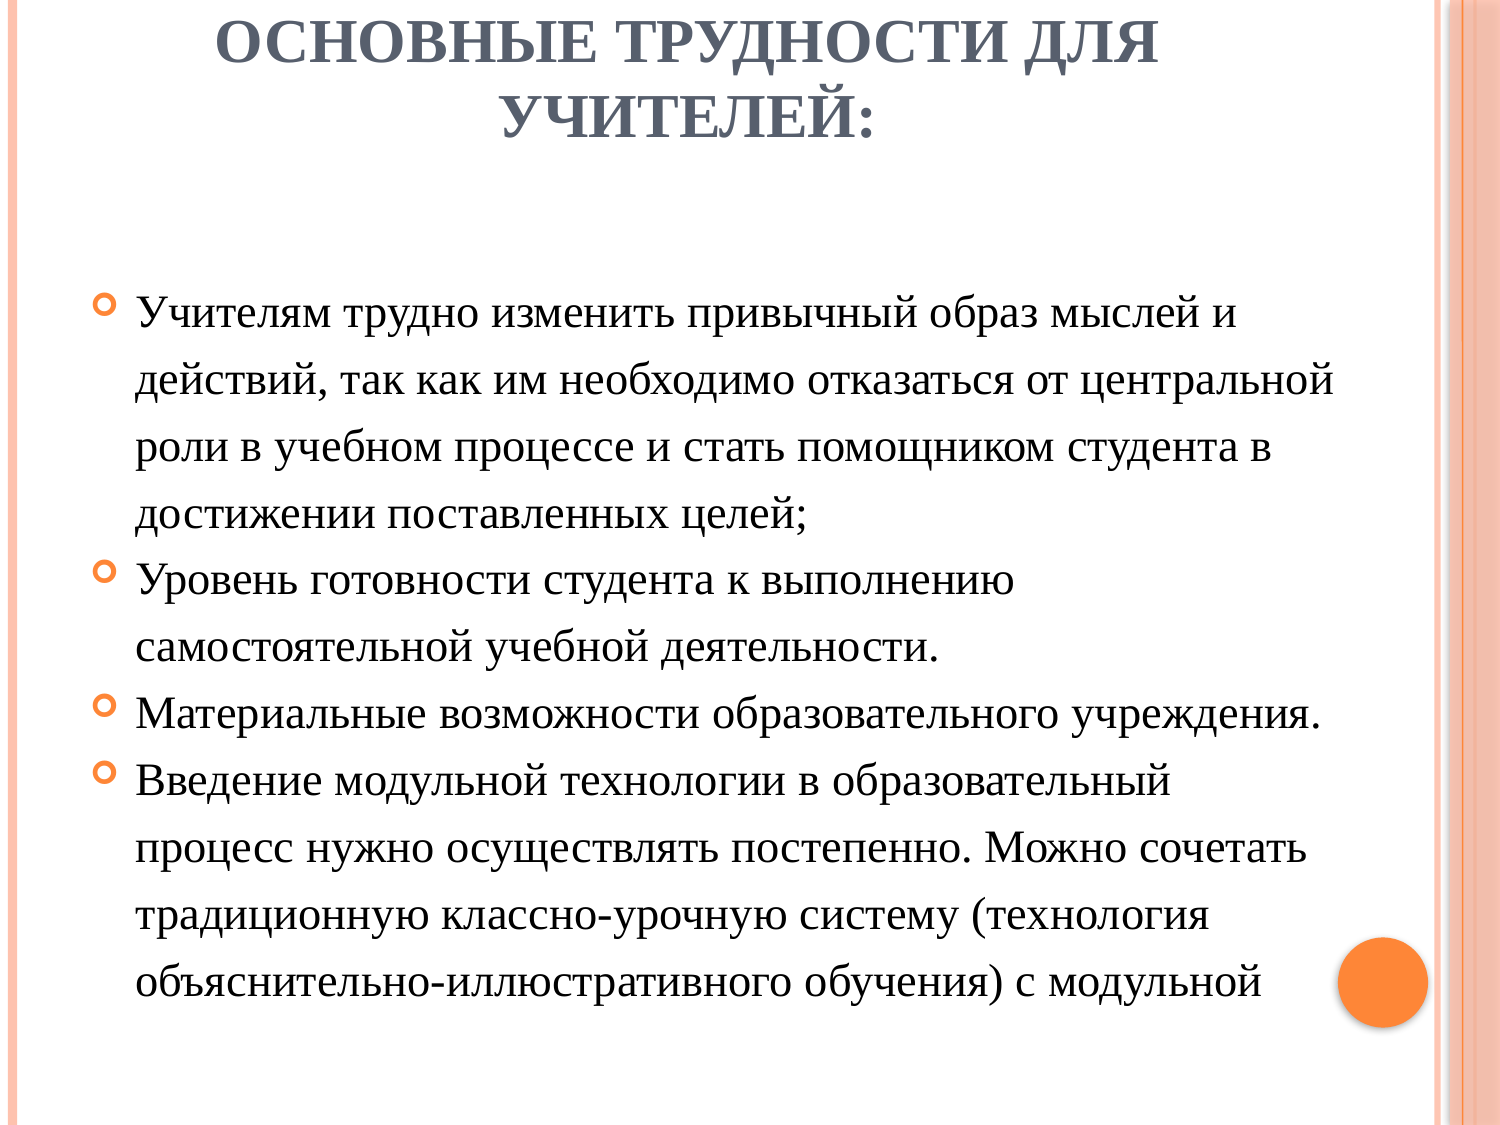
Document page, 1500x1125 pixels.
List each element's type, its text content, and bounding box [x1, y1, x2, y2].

title Основные трудности для учителей: [75, 45, 1300, 233]
list Учителям трудно изменить привычный образ мыслей и действий, так как им необходимо отказаться от центральной роли в учебном процессе и стать помощником студента в достижении поставленных целей; Уровень готовности студента к выполнению самостоятельной учебной деятельности. Материальные возможности образовательного учреждения. Введение модульной технологии в образовательный процесс нужно осуществлять постепенно. Можно сочетать традиционную классно-урочную систему (технология объяснительно-иллюстративного обучения) с модульной [74, 262, 1360, 1063]
